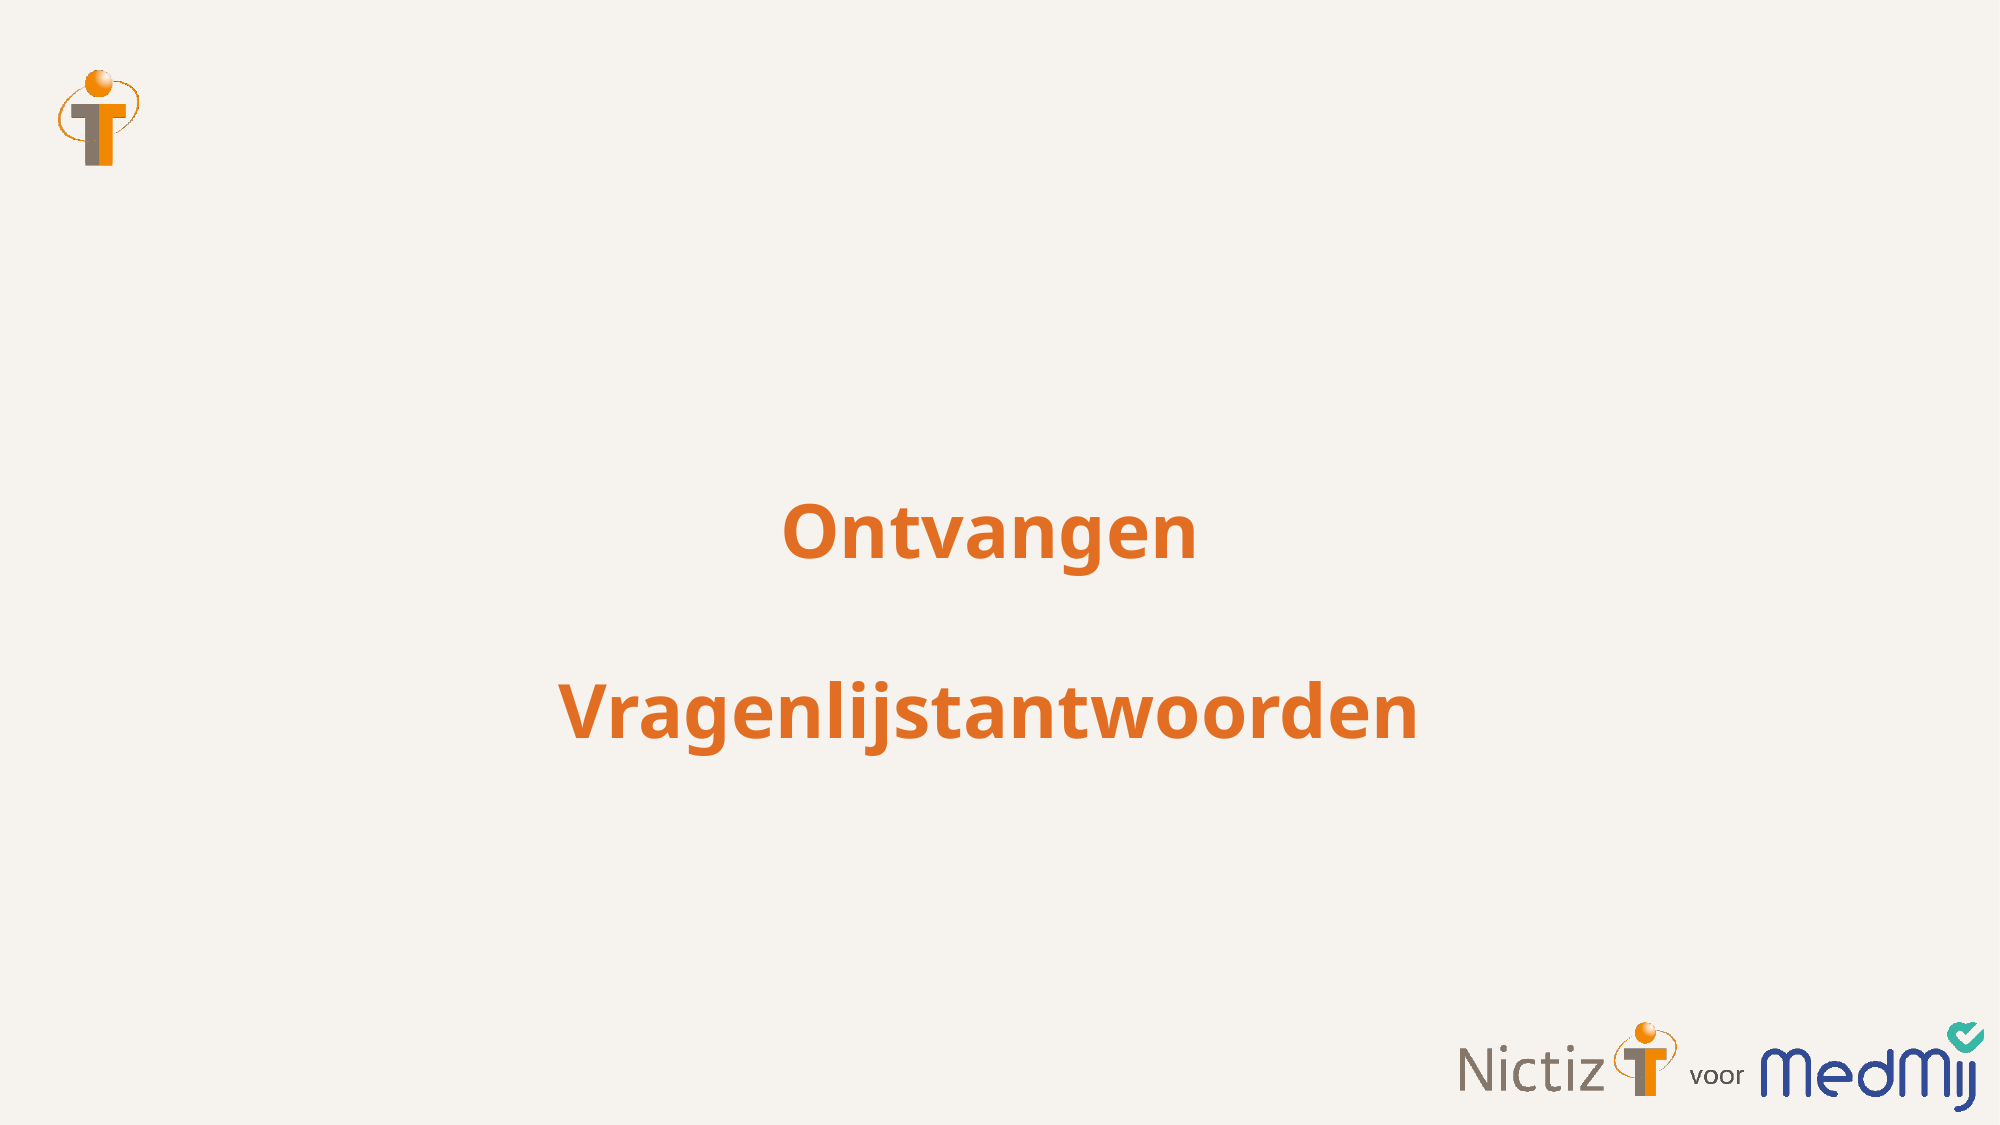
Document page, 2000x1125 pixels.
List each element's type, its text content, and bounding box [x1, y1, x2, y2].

title Ontvangen Vragenlijstantwoorden [155, 386, 1844, 848]
picture [50, 66, 151, 187]
picture [1457, 1019, 1988, 1113]
